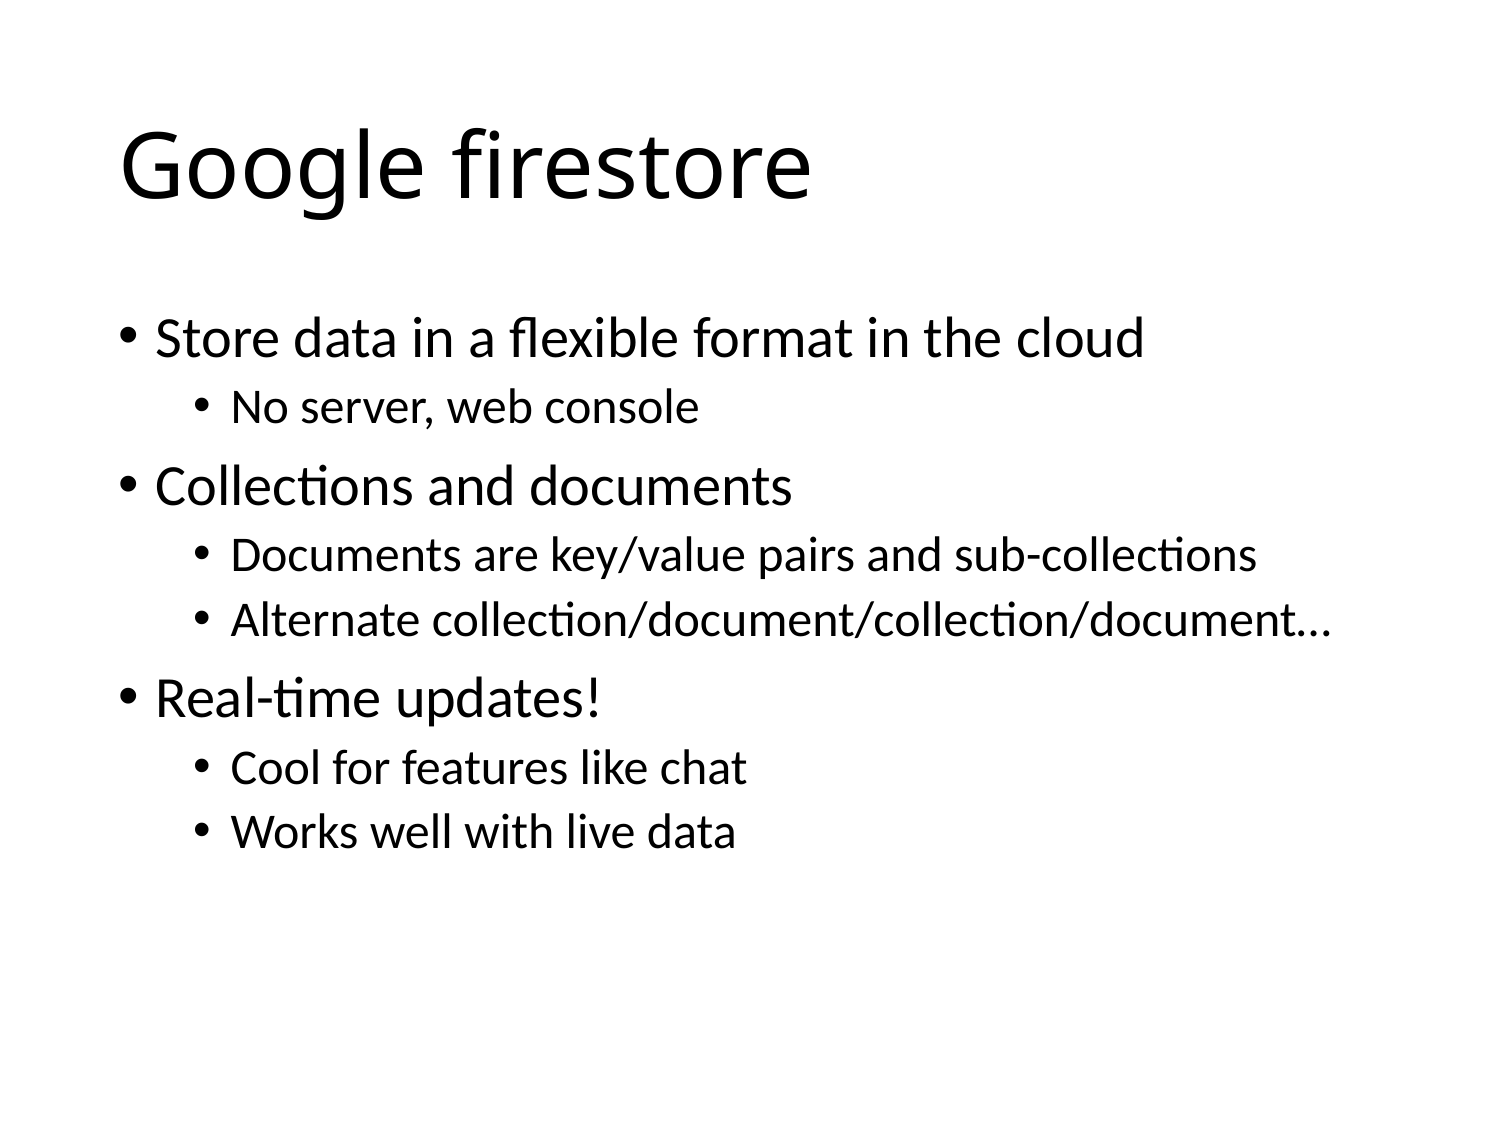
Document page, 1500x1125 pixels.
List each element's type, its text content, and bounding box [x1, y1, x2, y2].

title Google firestore [103, 59, 1397, 278]
list Store data in a flexible format in the cloud No server, web console Collections and documents Documents are key/value pairs and sub-collections Alternate collection/document/collection/document… Real-time updates! Cool for features like chat Works well with live data [103, 299, 1397, 1014]
